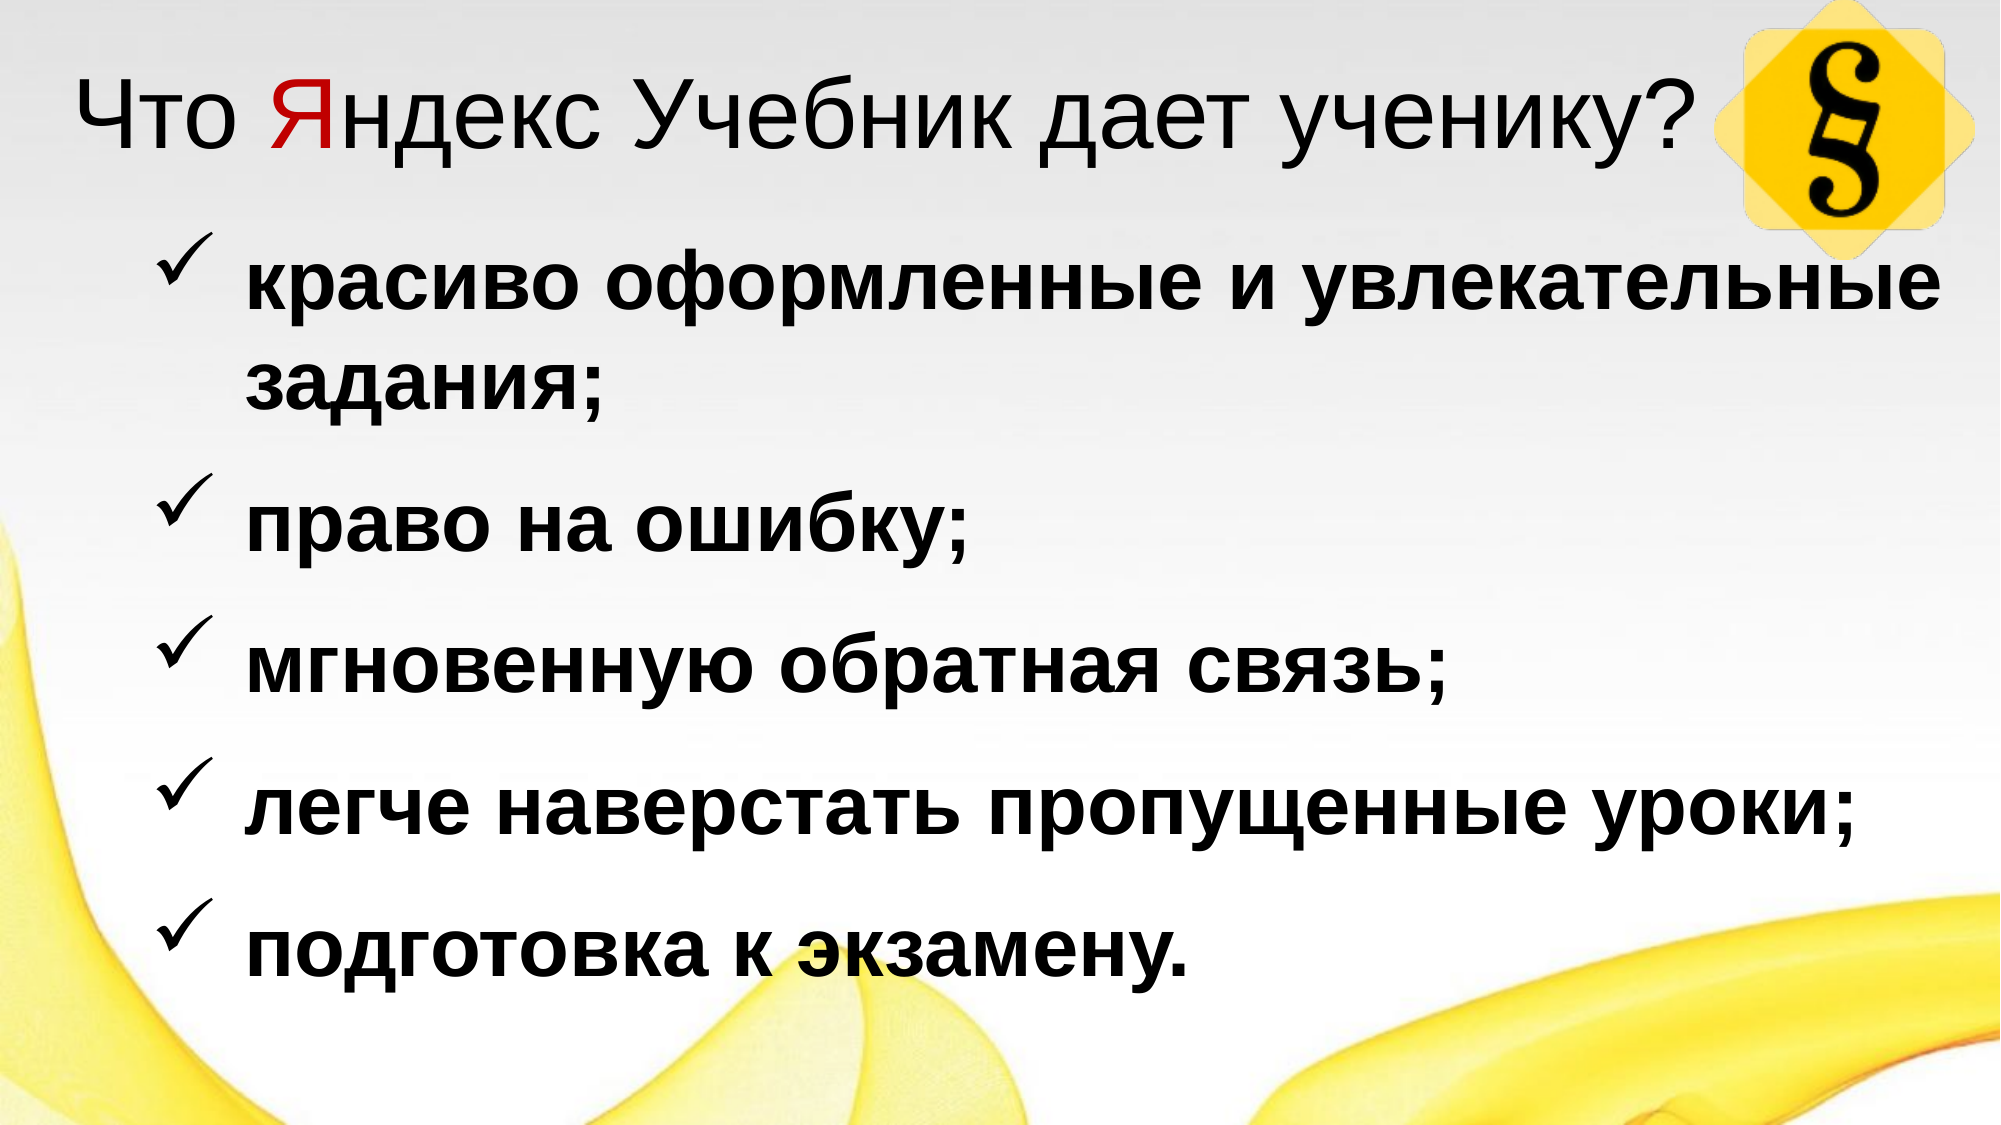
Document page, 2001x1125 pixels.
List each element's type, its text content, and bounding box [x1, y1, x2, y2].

text_box Что Яндекс Учебник дает ученику? [57, 41, 1708, 176]
title [0, 0, 2000, 1125]
picture [1714, 0, 1975, 260]
text_box красиво оформленные и увлекательные задания; право на ошибку; мгновенную обратная связь; легче наверстать пропущенные уроки; подготовка к экзамену. [138, 214, 2000, 1005]
